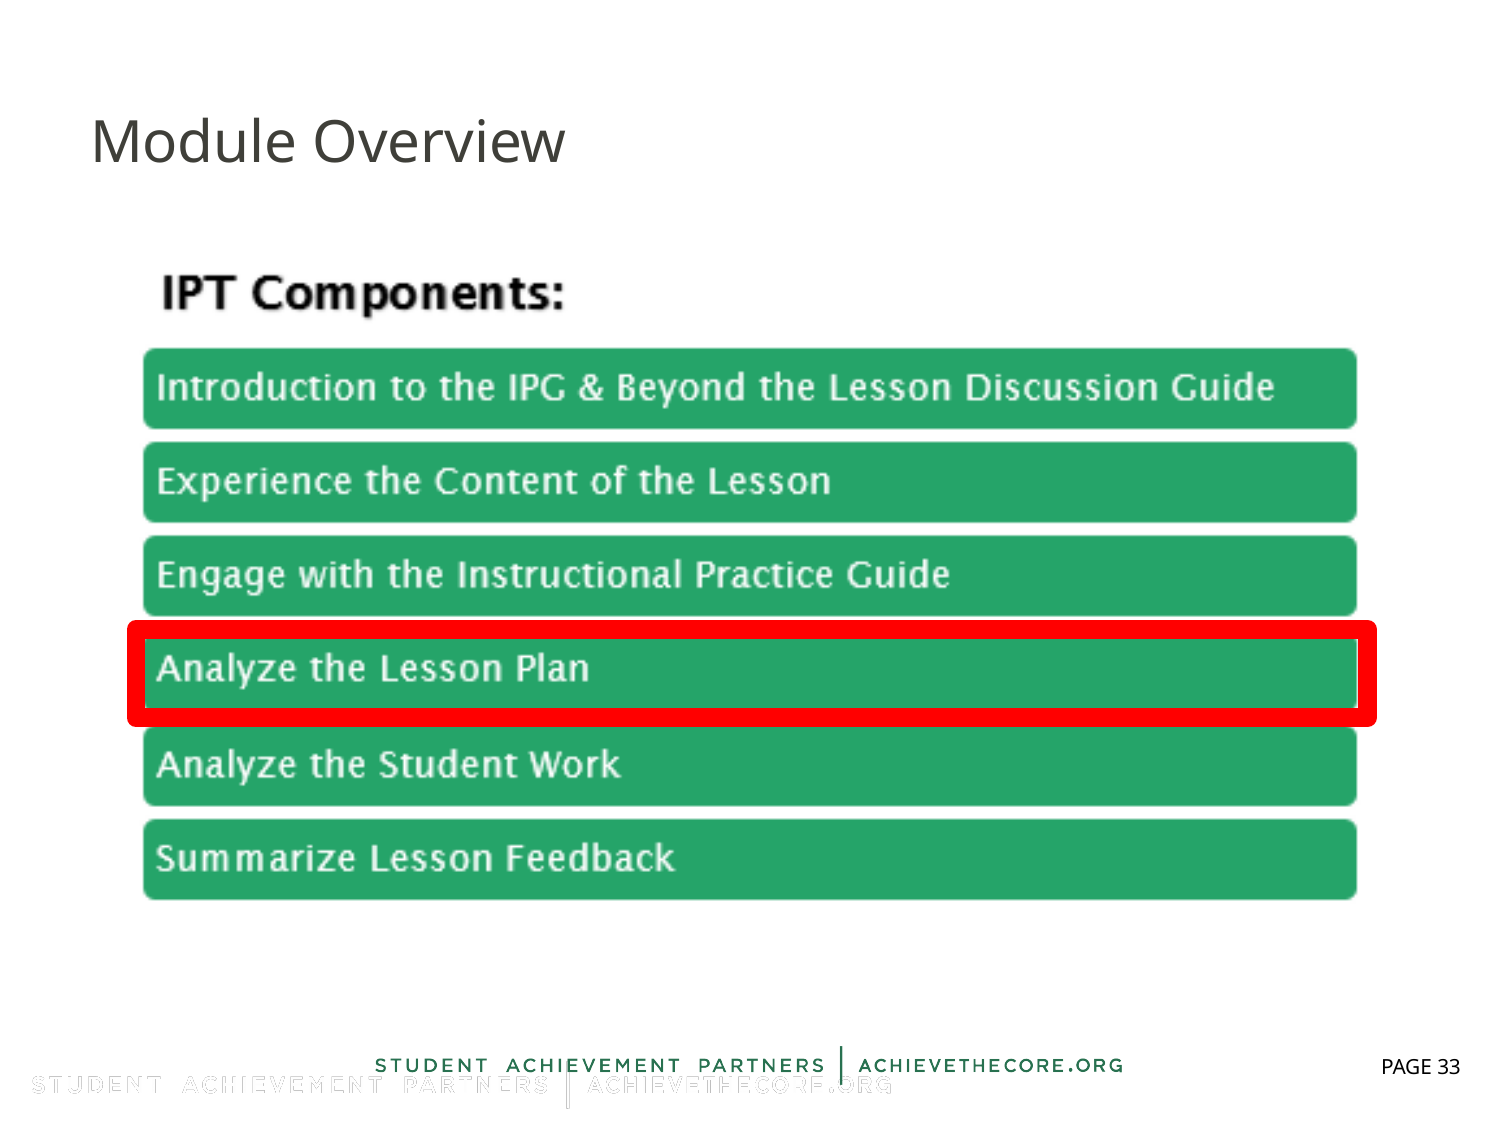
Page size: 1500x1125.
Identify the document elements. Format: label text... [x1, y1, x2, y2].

picture [12, 1046, 1122, 1112]
title Module Overview [75, 45, 1425, 233]
picture [126, 232, 1368, 924]
